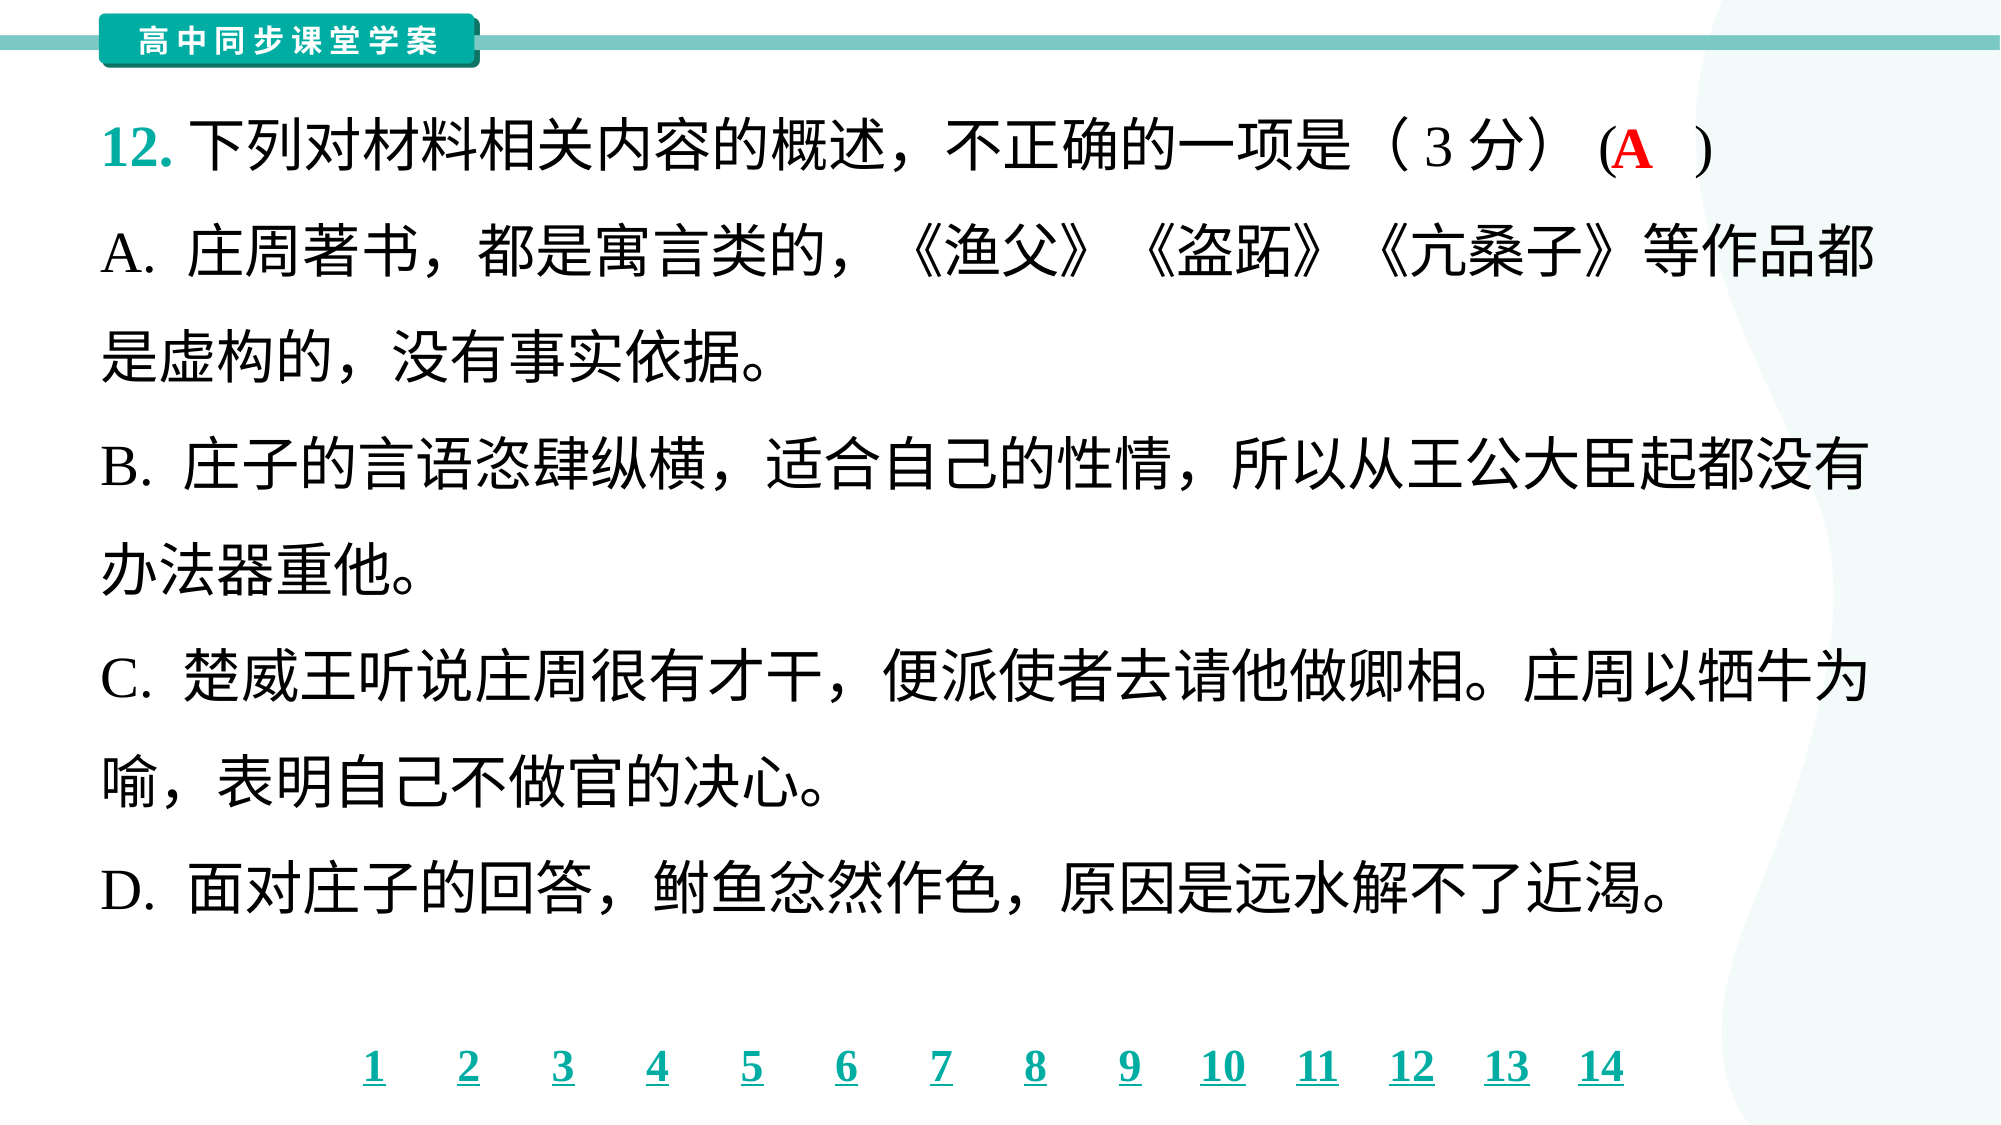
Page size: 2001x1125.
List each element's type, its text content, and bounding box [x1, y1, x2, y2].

text_box A [1589, 76, 1675, 177]
text_box 12.下列对材料相关内容的概述，不正确的一项是（3分）( ) [100, 76, 1589, 177]
text_box 12.下列对材料相关内容的概述，不正确的一项是（3分）( ) [1675, 76, 1899, 177]
text_box A. 庄周著书，都是寓言类的，《渔父》《盗跖》《亢桑子》等作品都 是虚构的，没有事实依据。 B. 庄子的言语恣肆纵横，适合自己的性情，所以从王公大臣起都没有 办法器重他。 C. 楚威王听说庄周很有才干，便派使者去请他做卿相。庄周以牺牛为 喻，表明自己不做官的决心。 D. 面对庄子的回答，鲋鱼忿然作色，原因是远水解不了近渴。 [100, 177, 1899, 922]
picture [0, 0, 2000, 1125]
